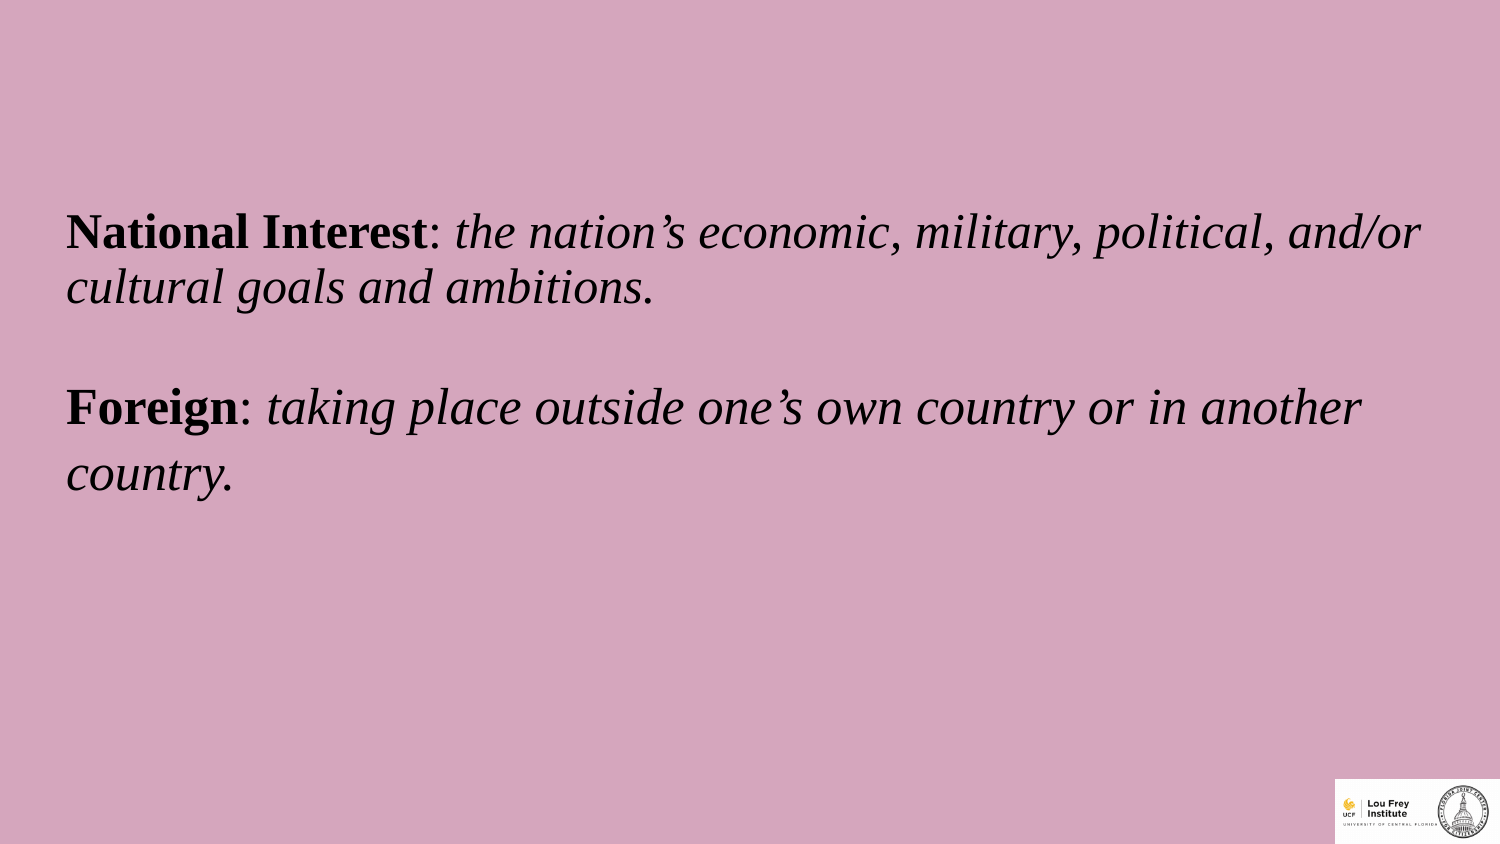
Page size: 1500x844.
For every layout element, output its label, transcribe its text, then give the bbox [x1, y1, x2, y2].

list National Interest: the nation’s economic, military, political, and/or cultural goals and ambitions. Foreign: taking place outside one’s own country or in another country. [51, 189, 1449, 750]
picture [1335, 779, 1500, 844]
